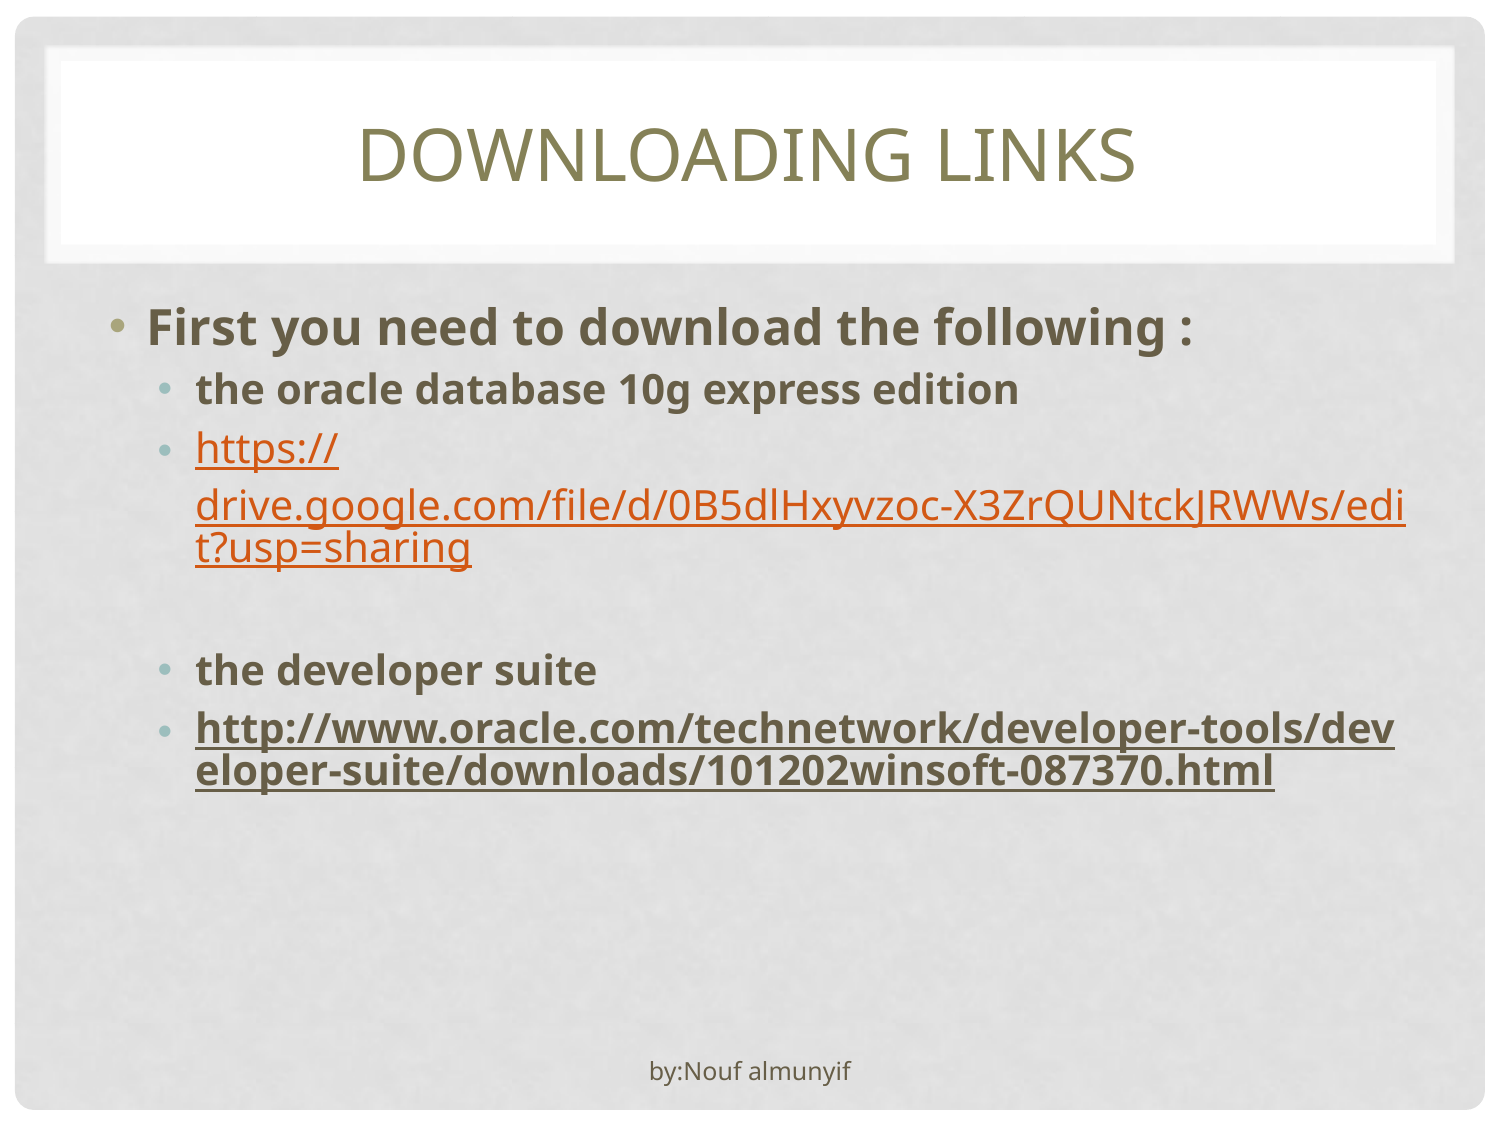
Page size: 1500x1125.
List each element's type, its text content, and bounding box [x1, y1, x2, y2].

title Downloading links [69, 66, 1425, 238]
footer by:Nouf almunyif [512, 1042, 988, 1103]
list First you need to download the following : the oracle database 10g express edition https://drive.google.com/file/d/0B5dlHxyvzoc-X3ZrQUNtckJRWWs/edit?usp=sharing the developer suite http://www.oracle.com/technetwork/developer-tools/developer-suite/downloads/101202winsoft-087370.html [75, 287, 1425, 1005]
